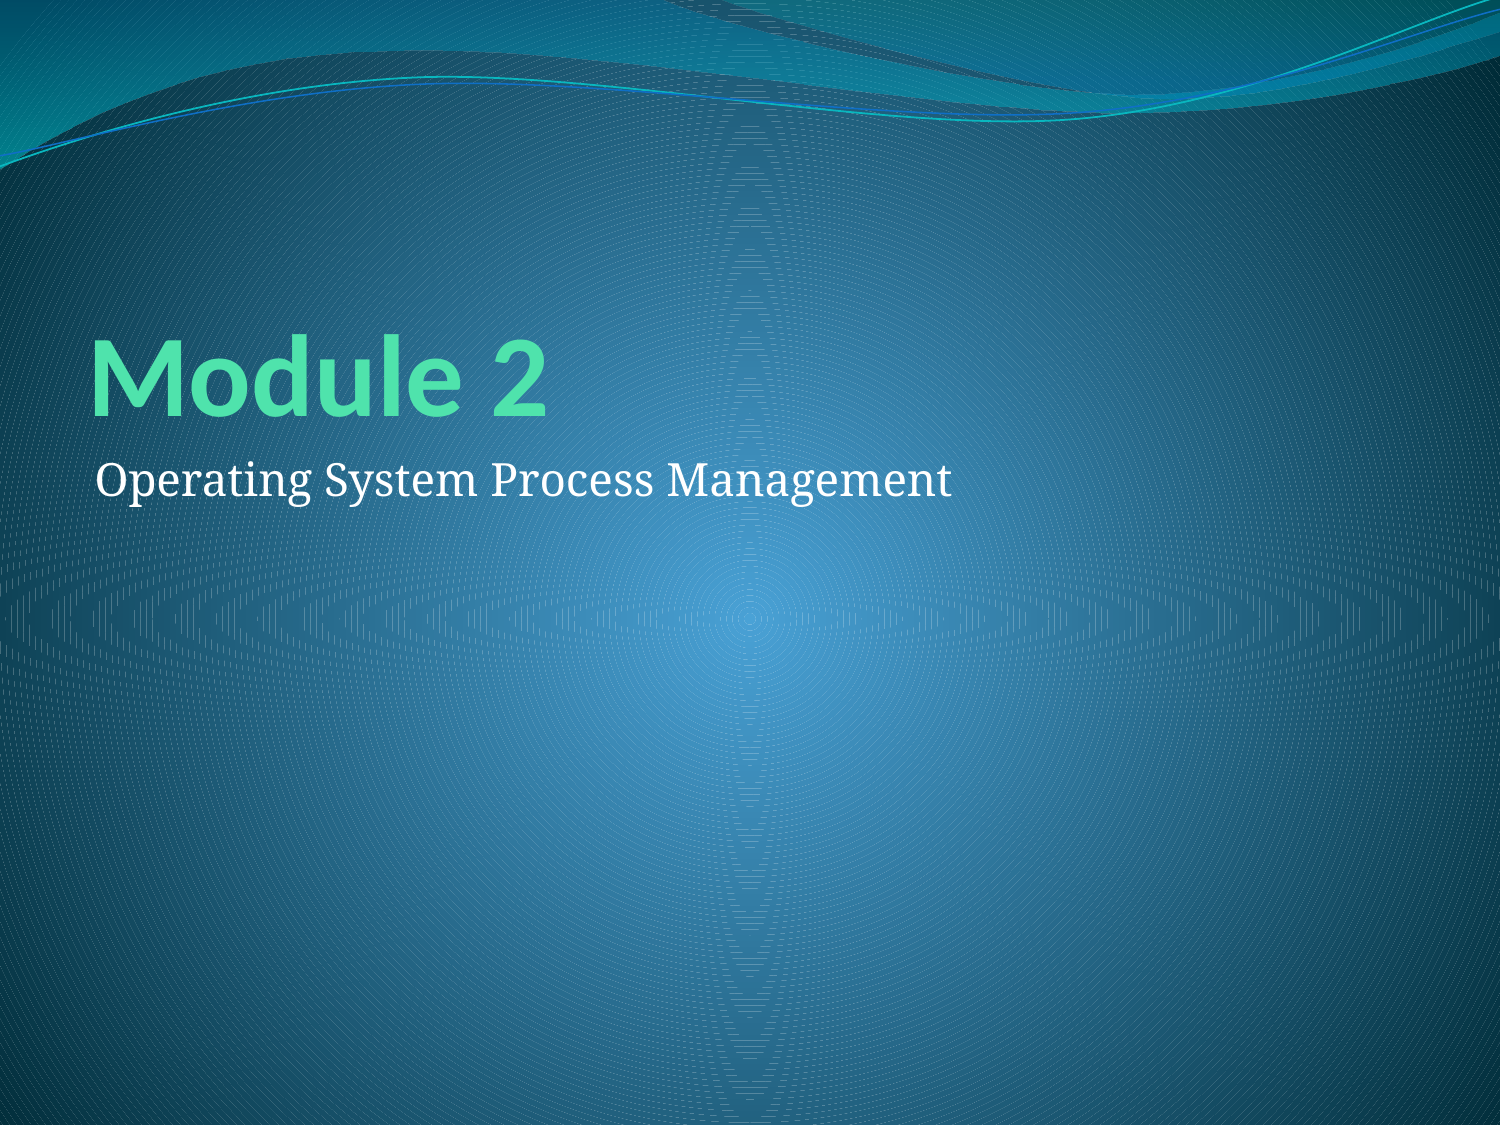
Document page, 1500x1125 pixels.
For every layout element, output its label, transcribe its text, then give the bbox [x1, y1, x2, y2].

list Operating System Process Management [86, 443, 1362, 692]
title Module 2 [86, 216, 1362, 440]
